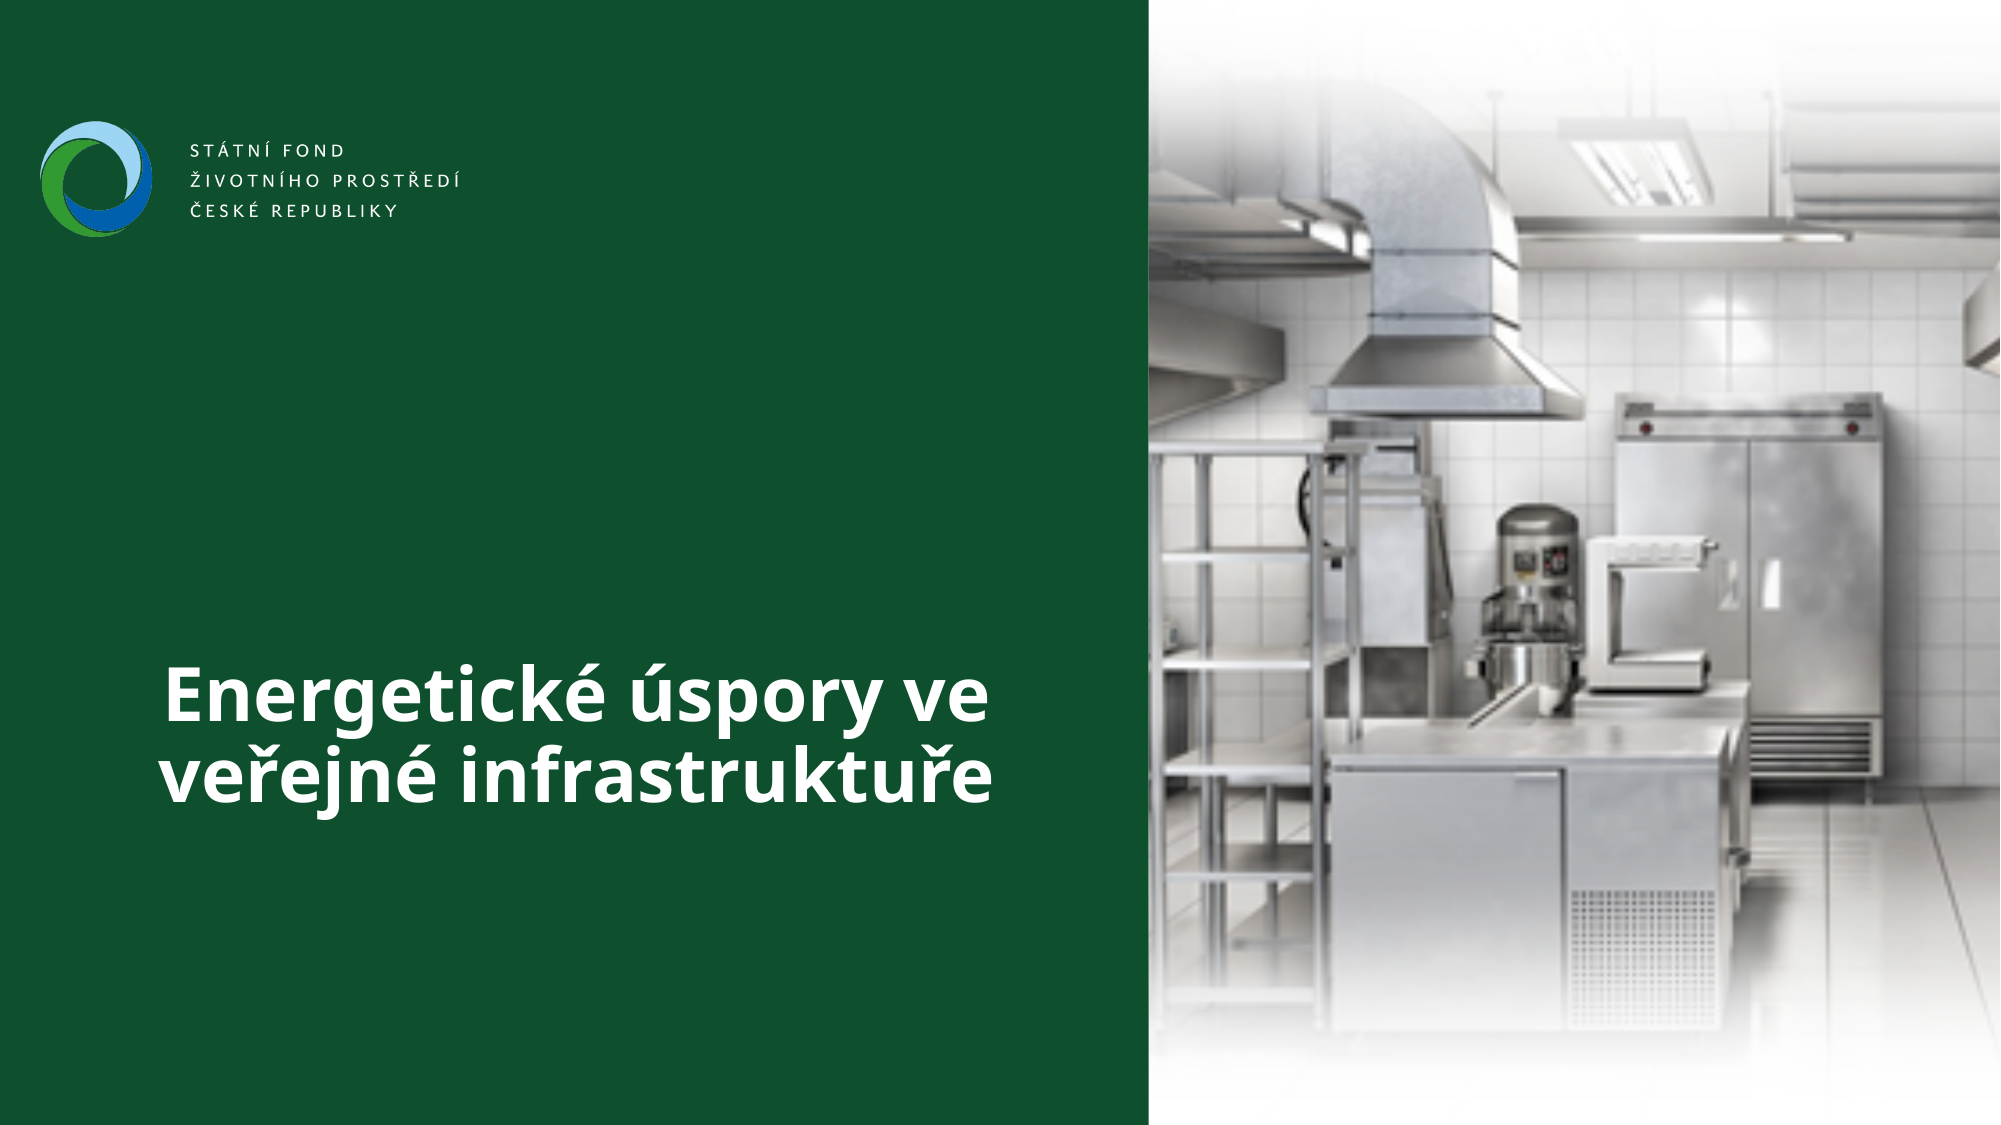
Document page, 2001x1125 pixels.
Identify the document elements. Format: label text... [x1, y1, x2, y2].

picture [1148, 0, 2000, 1125]
picture [40, 121, 459, 237]
list Energetické úspory ve veřejné infrastruktuře [40, 649, 1134, 861]
